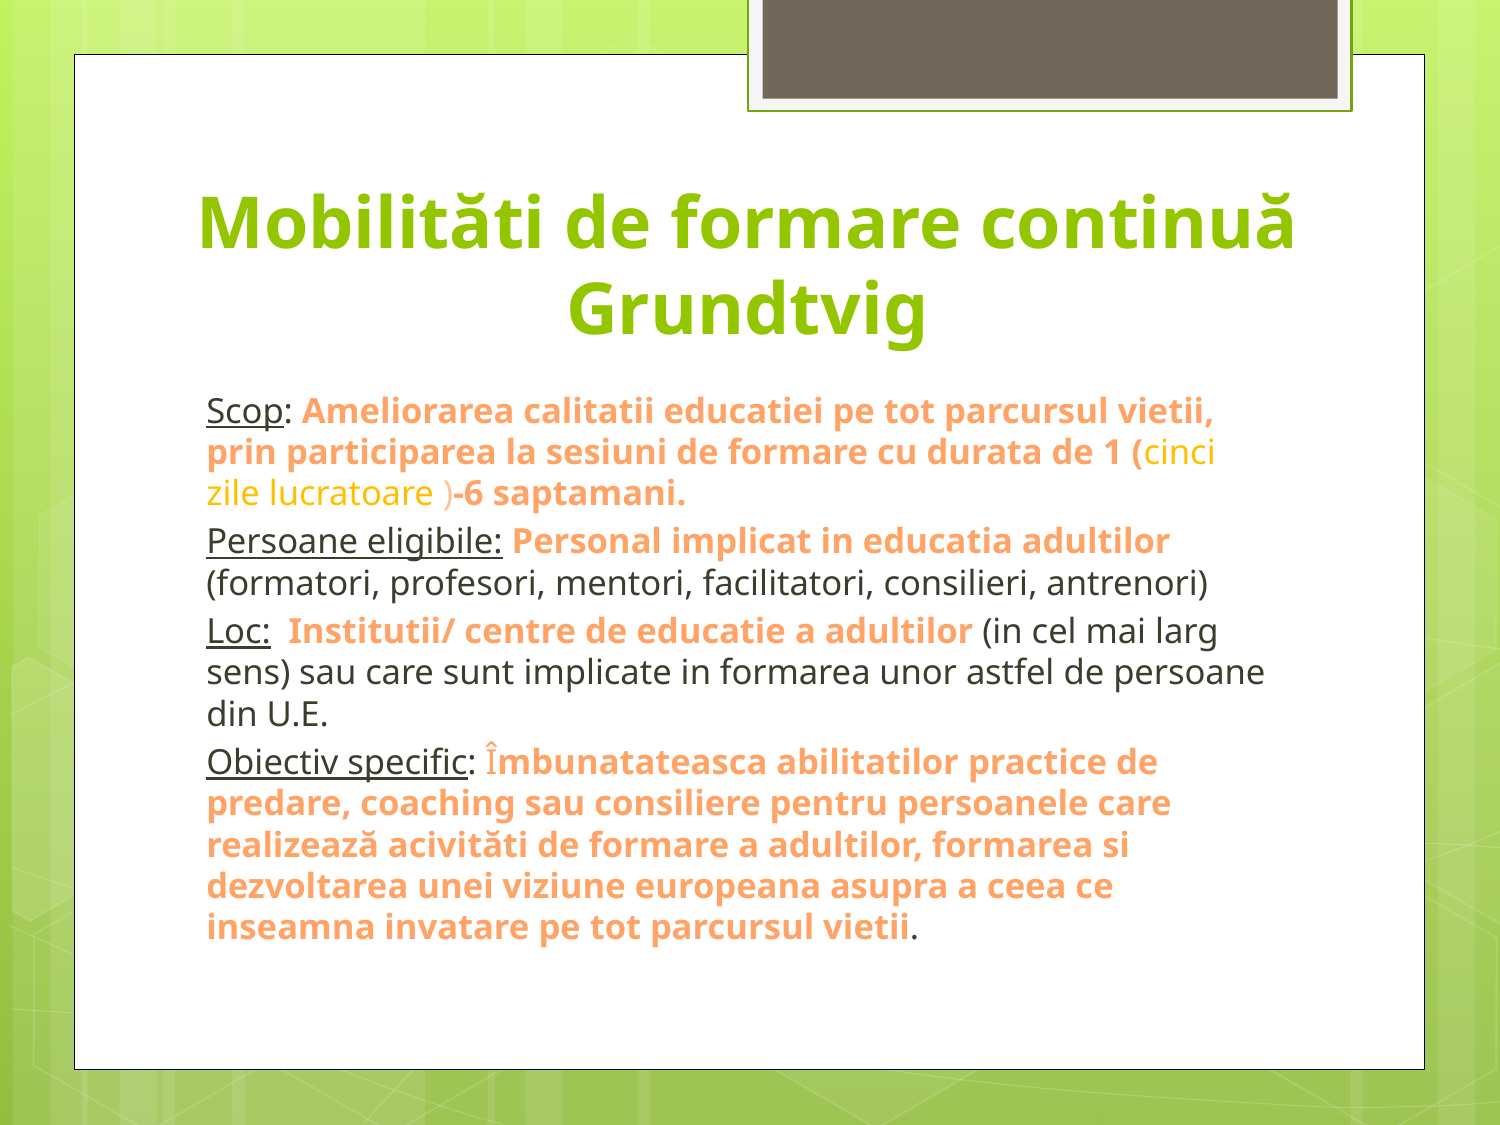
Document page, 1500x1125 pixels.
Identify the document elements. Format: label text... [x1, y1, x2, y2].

title Mobilităti de formare continuă Grundtvig [171, 168, 1324, 357]
list Scop: Ameliorarea calitatii educatiei pe tot parcursul vietii, prin participarea la sesiuni de formare cu durata de 1 (cinci zile lucratoare )-6 saptamani. Persoane eligibile: Personal implicat in educatia adultilor (formatori, profesori, mentori, facilitatori, consilieri, antrenori) Loc: Institutii/ centre de educatie a adultilor (in cel mai larg sens) sau care sunt implicate in formarea unor astfel de persoane din U.E. Obiectiv specific: Îmbunatateasca abilitatilor practice de predare, coaching sau consiliere pentru persoanele care realizează acivităti de formare a adultilor, formarea si dezvoltarea unei viziune europeana asupra a ceea ce inseamna invatare pe tot parcursul vietii. [171, 381, 1283, 957]
